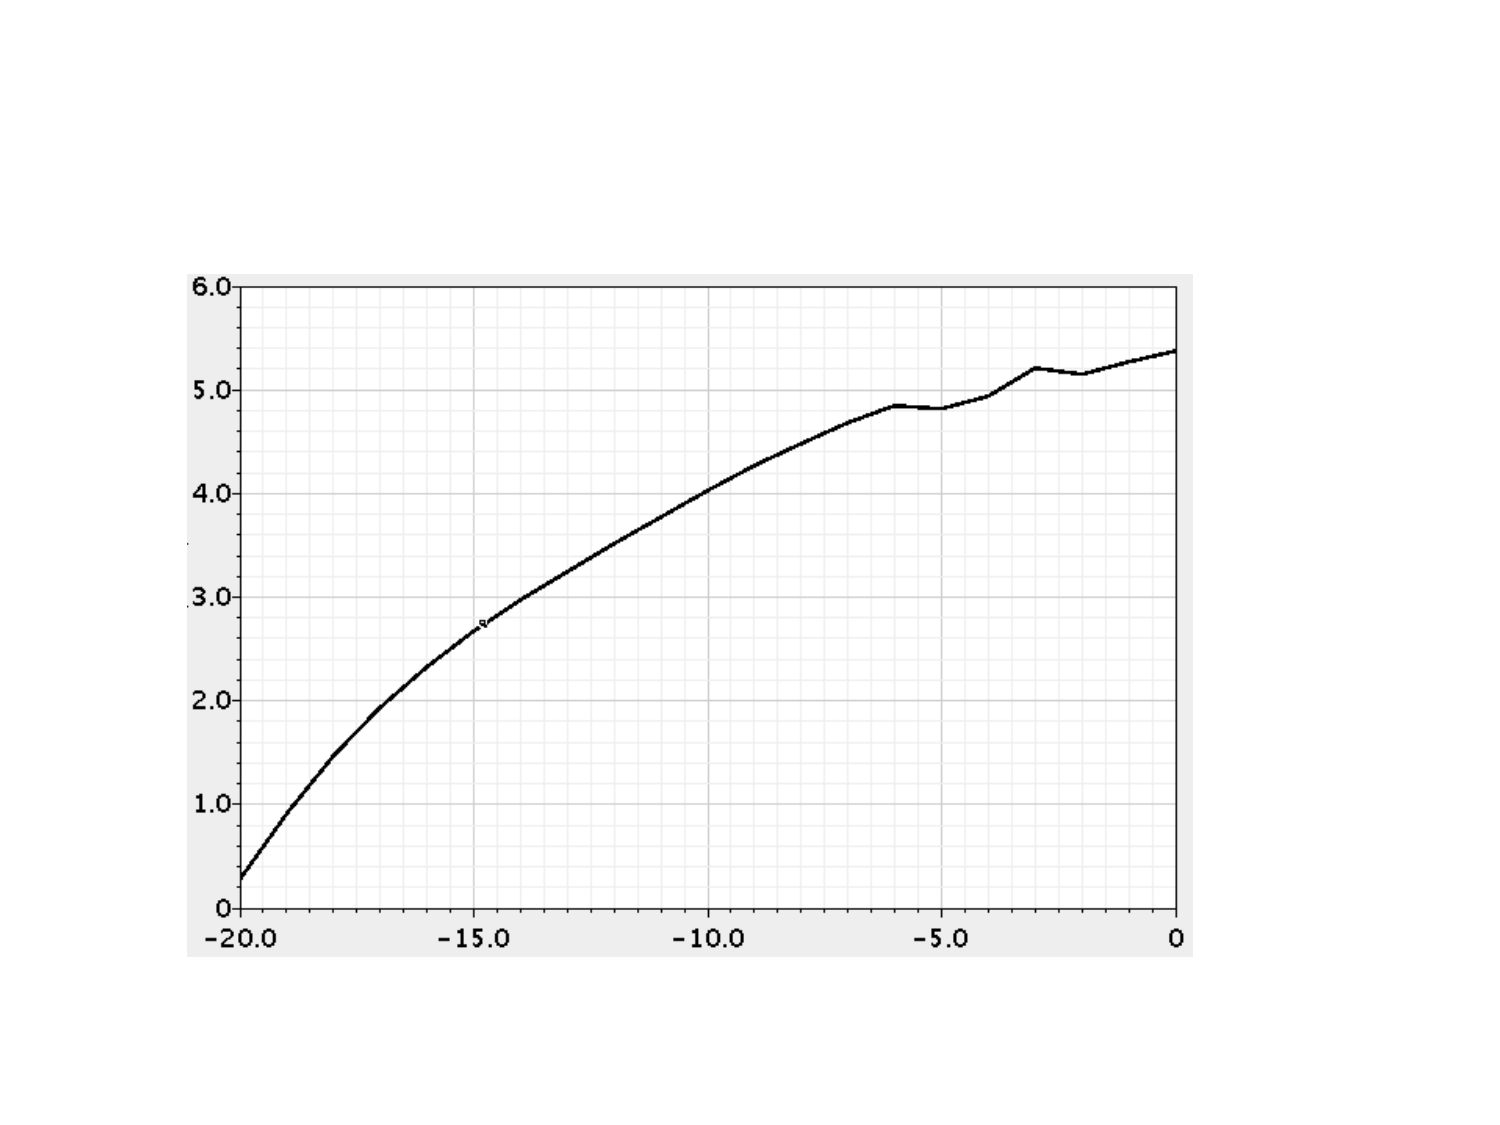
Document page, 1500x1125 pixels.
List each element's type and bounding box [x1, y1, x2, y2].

picture [187, 274, 1193, 957]
